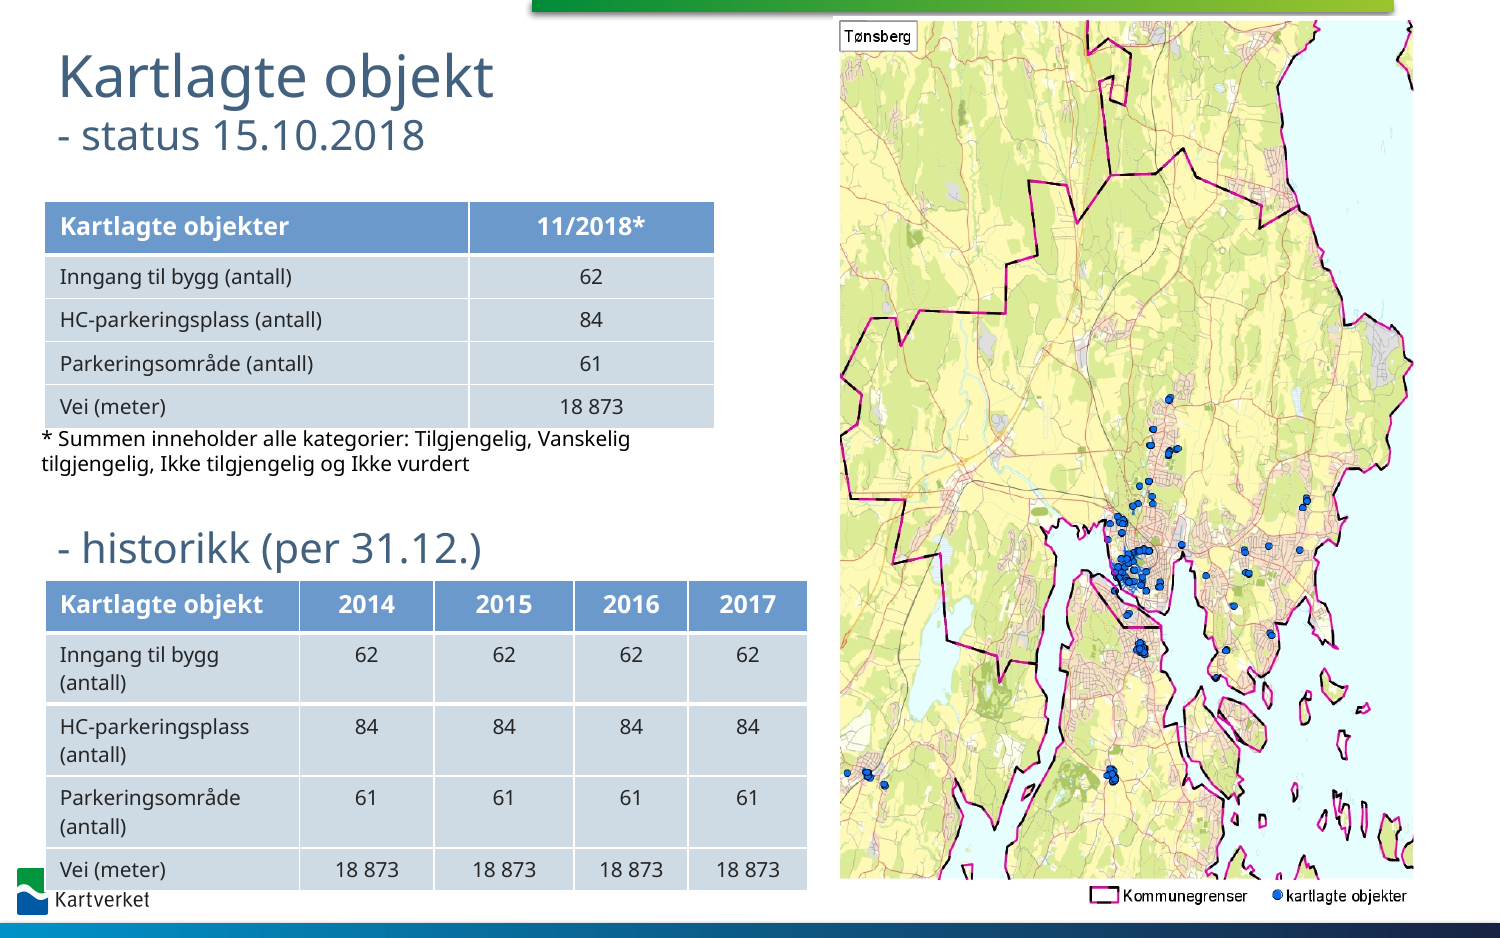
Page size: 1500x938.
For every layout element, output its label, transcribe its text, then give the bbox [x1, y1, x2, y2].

table_cell 61 [435, 777, 573, 847]
table_header 2014 [300, 581, 433, 631]
table_cell 18 873 [435, 849, 573, 890]
table_cell 84 [575, 706, 687, 775]
table_header 2017 [689, 581, 807, 631]
table_cell 18 873 [300, 849, 433, 890]
table_header Kartlagte objekt [46, 581, 299, 631]
table_cell Parkeringsområde (antall) [46, 777, 299, 847]
table_cell HC-parkeringsplass (antall) [45, 299, 468, 341]
text_box - historikk (per 31.12.) [42, 496, 828, 580]
table_cell Vei (meter) [46, 849, 299, 890]
text_box Kartlagte objekt - status 15.10.2018 [42, 24, 828, 167]
table_cell 61 [300, 777, 433, 847]
table_cell 61 [470, 342, 714, 384]
table_cell 62 [435, 635, 573, 702]
table_cell 62 [689, 635, 807, 702]
table_cell 84 [470, 299, 714, 341]
table_cell 62 [575, 635, 687, 702]
table_header 2016 [575, 581, 687, 631]
table_cell 84 [300, 706, 433, 775]
text_box * Summen inneholder alle kategorier: Tilgjengelig, Vanskelig tilgjengelig, Ikke tilgjengelig og Ikke vurdert [26, 417, 711, 483]
table_cell Parkeringsområde (antall) [45, 342, 468, 384]
table_cell HC-parkeringsplass (antall) [46, 706, 299, 775]
table_cell Inngang til bygg (antall) [45, 257, 468, 298]
table_cell 61 [575, 777, 687, 847]
table_header 11/2018* [470, 202, 714, 253]
table_cell 62 [300, 635, 433, 702]
table_cell 61 [689, 777, 807, 847]
table_header Kartlagte objekter [45, 202, 468, 253]
table_cell 84 [435, 706, 573, 775]
table_header 2015 [435, 581, 573, 631]
table_cell 84 [689, 706, 807, 775]
table_cell 18 873 [575, 849, 687, 890]
table_cell 18 873 [689, 849, 807, 890]
table_cell Vei (meter) [45, 385, 468, 417]
table_cell Inngang til bygg (antall) [46, 635, 299, 702]
table_cell 62 [470, 257, 714, 298]
table_cell 18 873 [470, 385, 714, 428]
picture [833, 16, 1419, 913]
